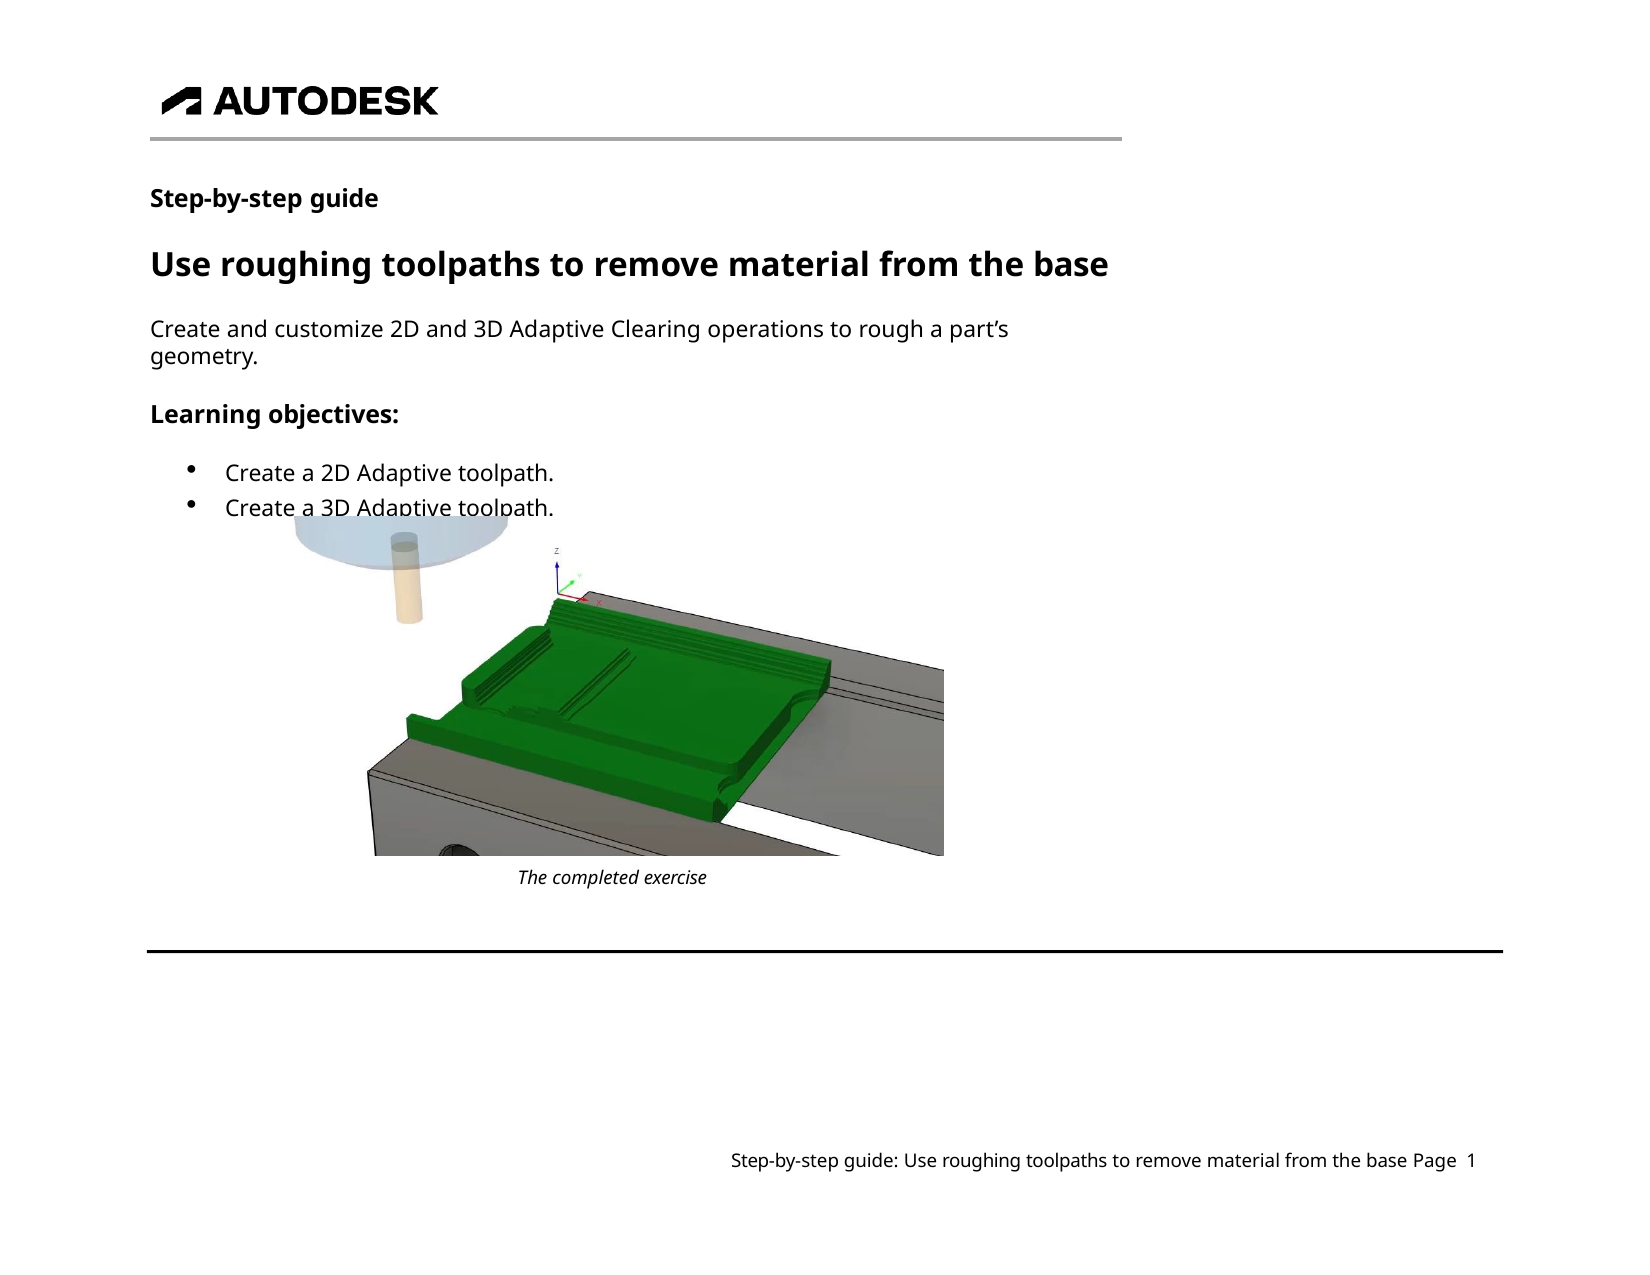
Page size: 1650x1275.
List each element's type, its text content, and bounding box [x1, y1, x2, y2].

picture [161, 86, 439, 115]
text_box Step-by-step guide Use roughing toolpaths to remove material from the base Create and customize 2D and 3D Adaptive Clearing operations to rough a part’s geometry. Learning objectives: Create a 2D Adaptive toolpath. Create a 3D Adaptive toolpath. [147, 180, 1119, 521]
slide_number Step-by-step guide: Use roughing toolpaths to remove material from the base Page 10 [729, 1145, 1509, 1275]
text_box [146, 950, 1504, 954]
text_box The completed exercise [515, 863, 728, 889]
picture [292, 516, 945, 856]
